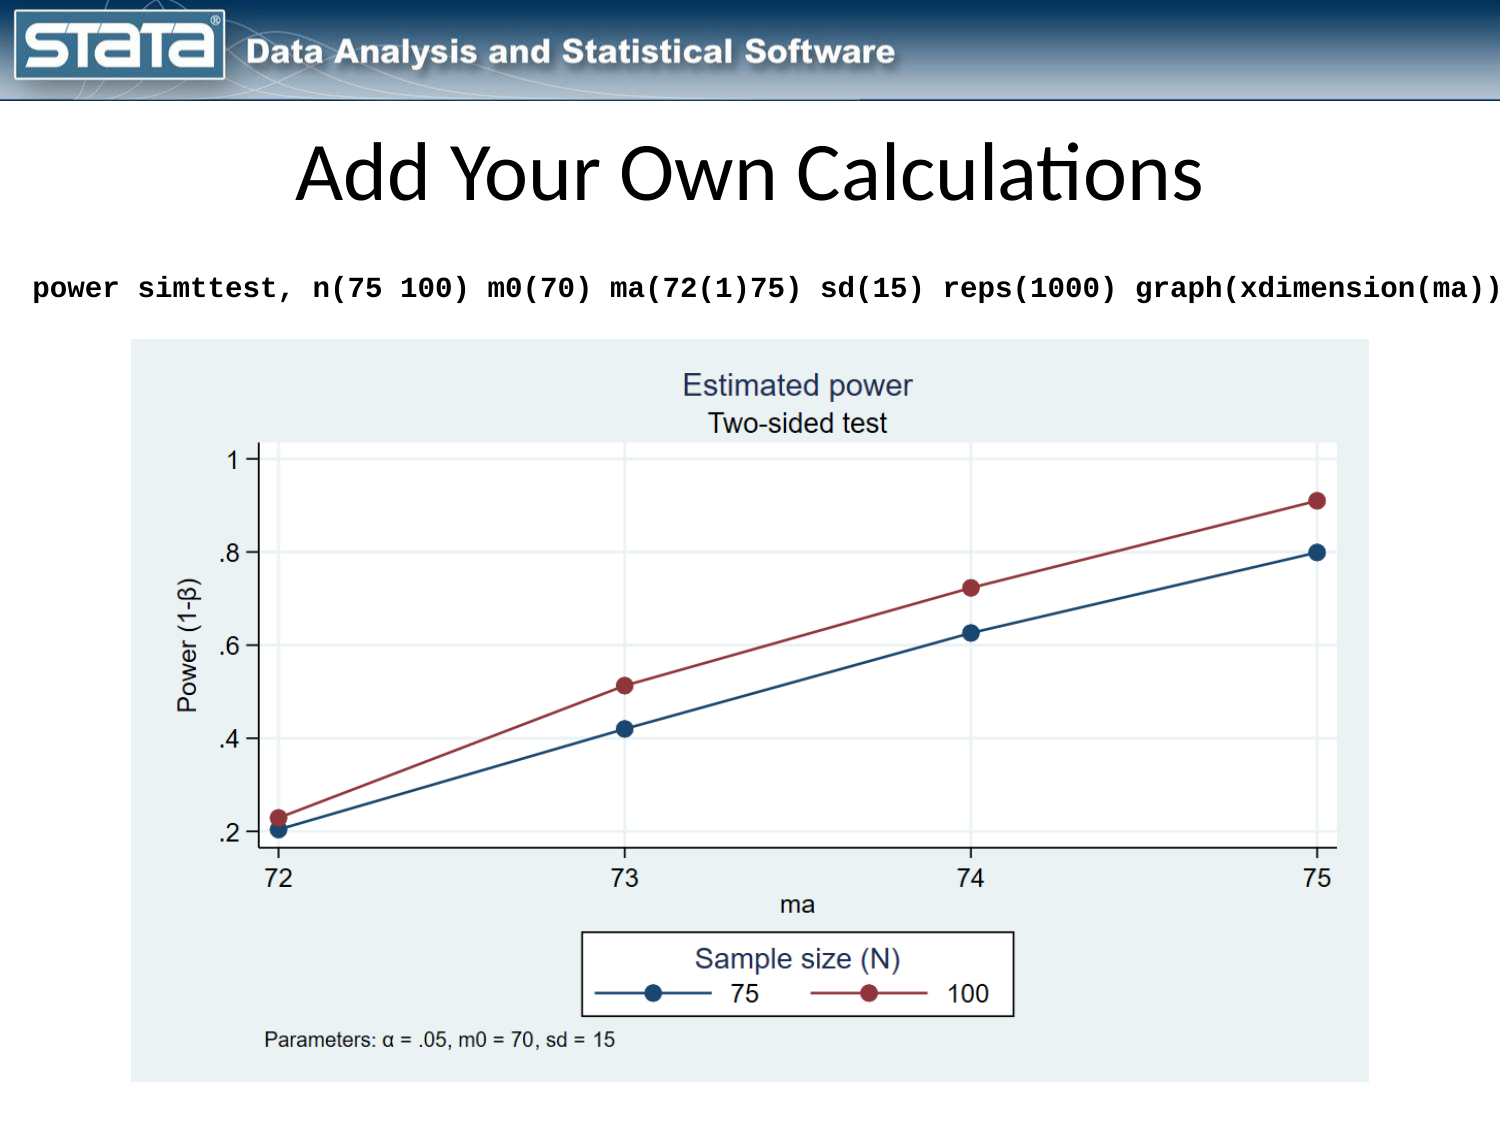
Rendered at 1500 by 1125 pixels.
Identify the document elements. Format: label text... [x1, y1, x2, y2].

title Add Your Own Calculations [75, 109, 1425, 234]
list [130, 338, 1369, 1082]
text_box power simttest, n(75 100) m0(70) ma(72(1)75) sd(15) reps(1000) graph(xdimension(ma)) [17, 261, 1500, 311]
picture [0, 0, 1500, 102]
